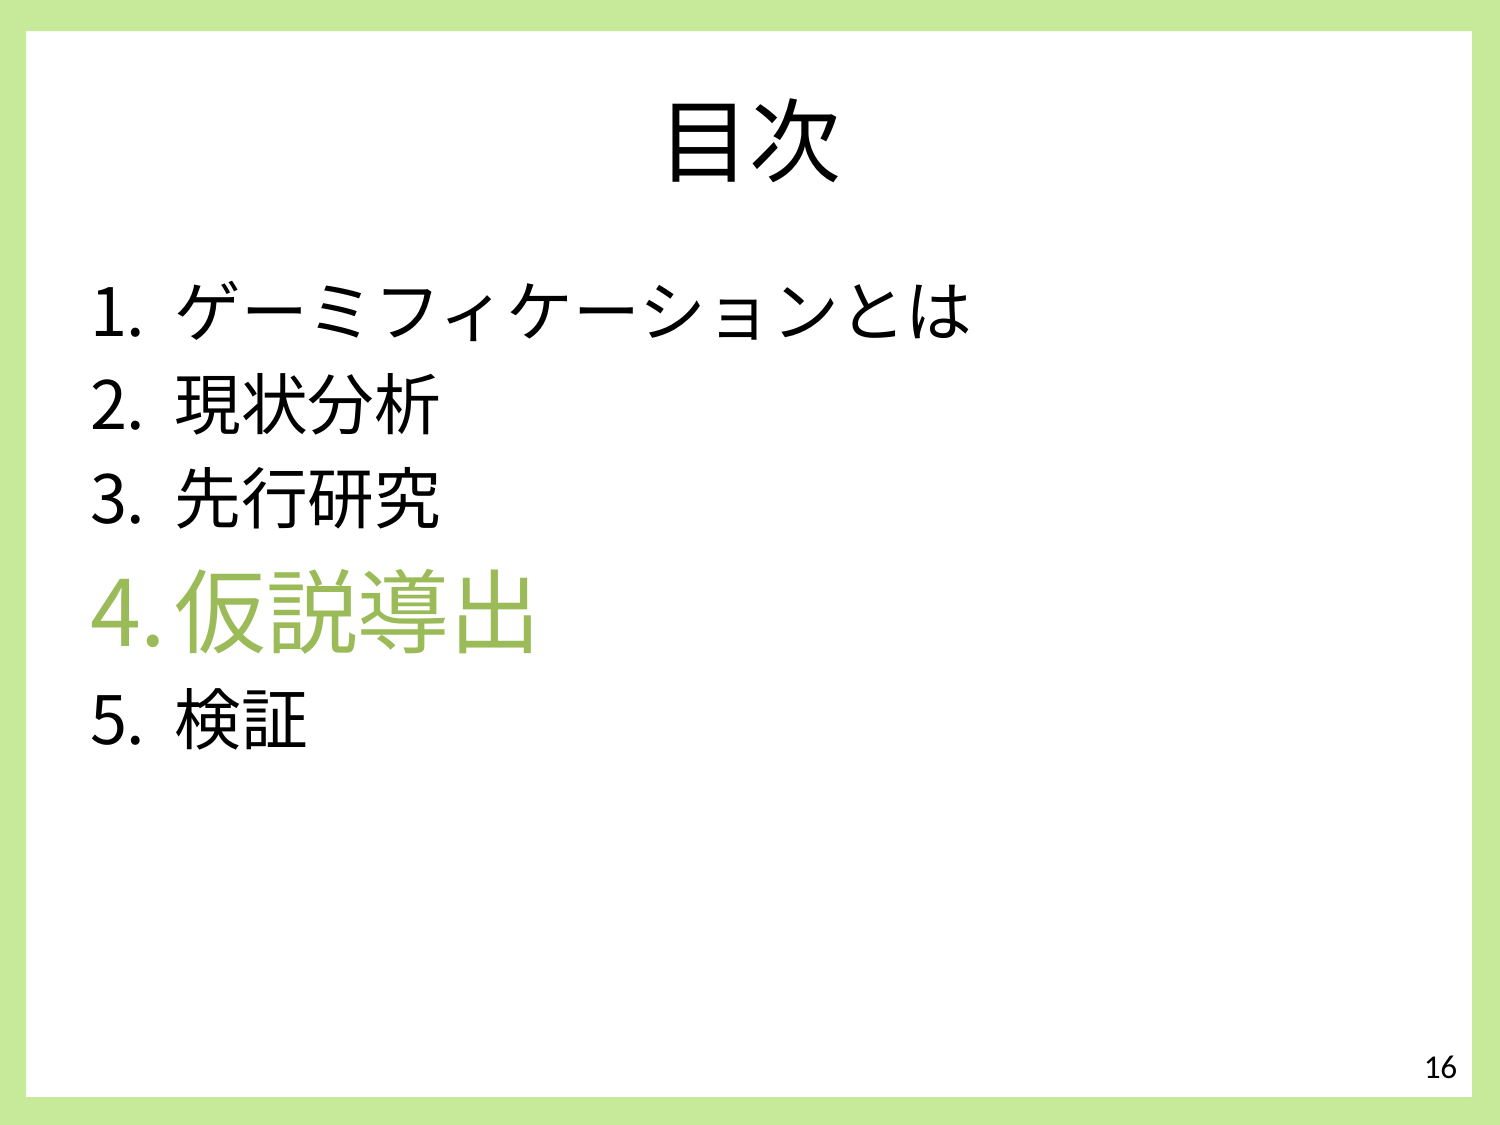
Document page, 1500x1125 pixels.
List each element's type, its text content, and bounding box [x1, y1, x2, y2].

title 目次 [75, 45, 1425, 233]
text_box [0, 33, 1470, 1125]
text_box [0, 0, 1500, 1125]
list ゲーミフィケーションとは 現状分析 先行研究 仮説導出 検証 [75, 262, 1425, 1005]
slide_number 16 [1399, 1035, 1470, 1095]
